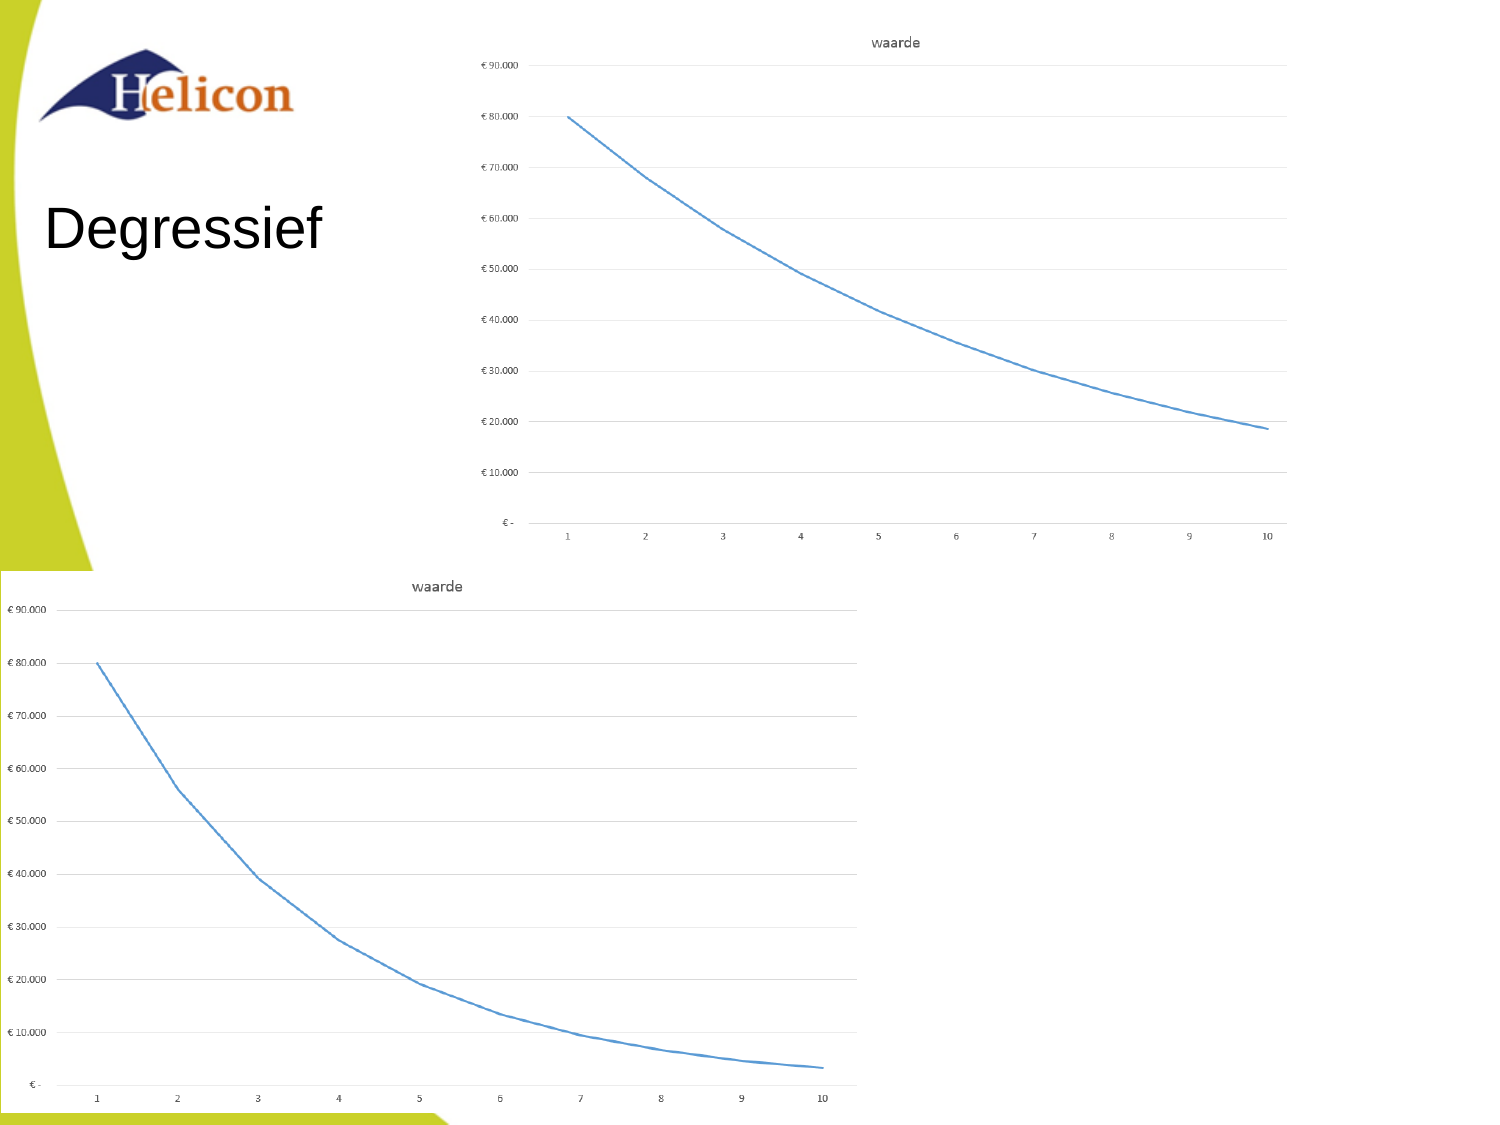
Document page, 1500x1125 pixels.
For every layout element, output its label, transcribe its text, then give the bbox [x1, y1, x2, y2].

list Degressief [29, 183, 1118, 992]
picture [0, 0, 1500, 1125]
